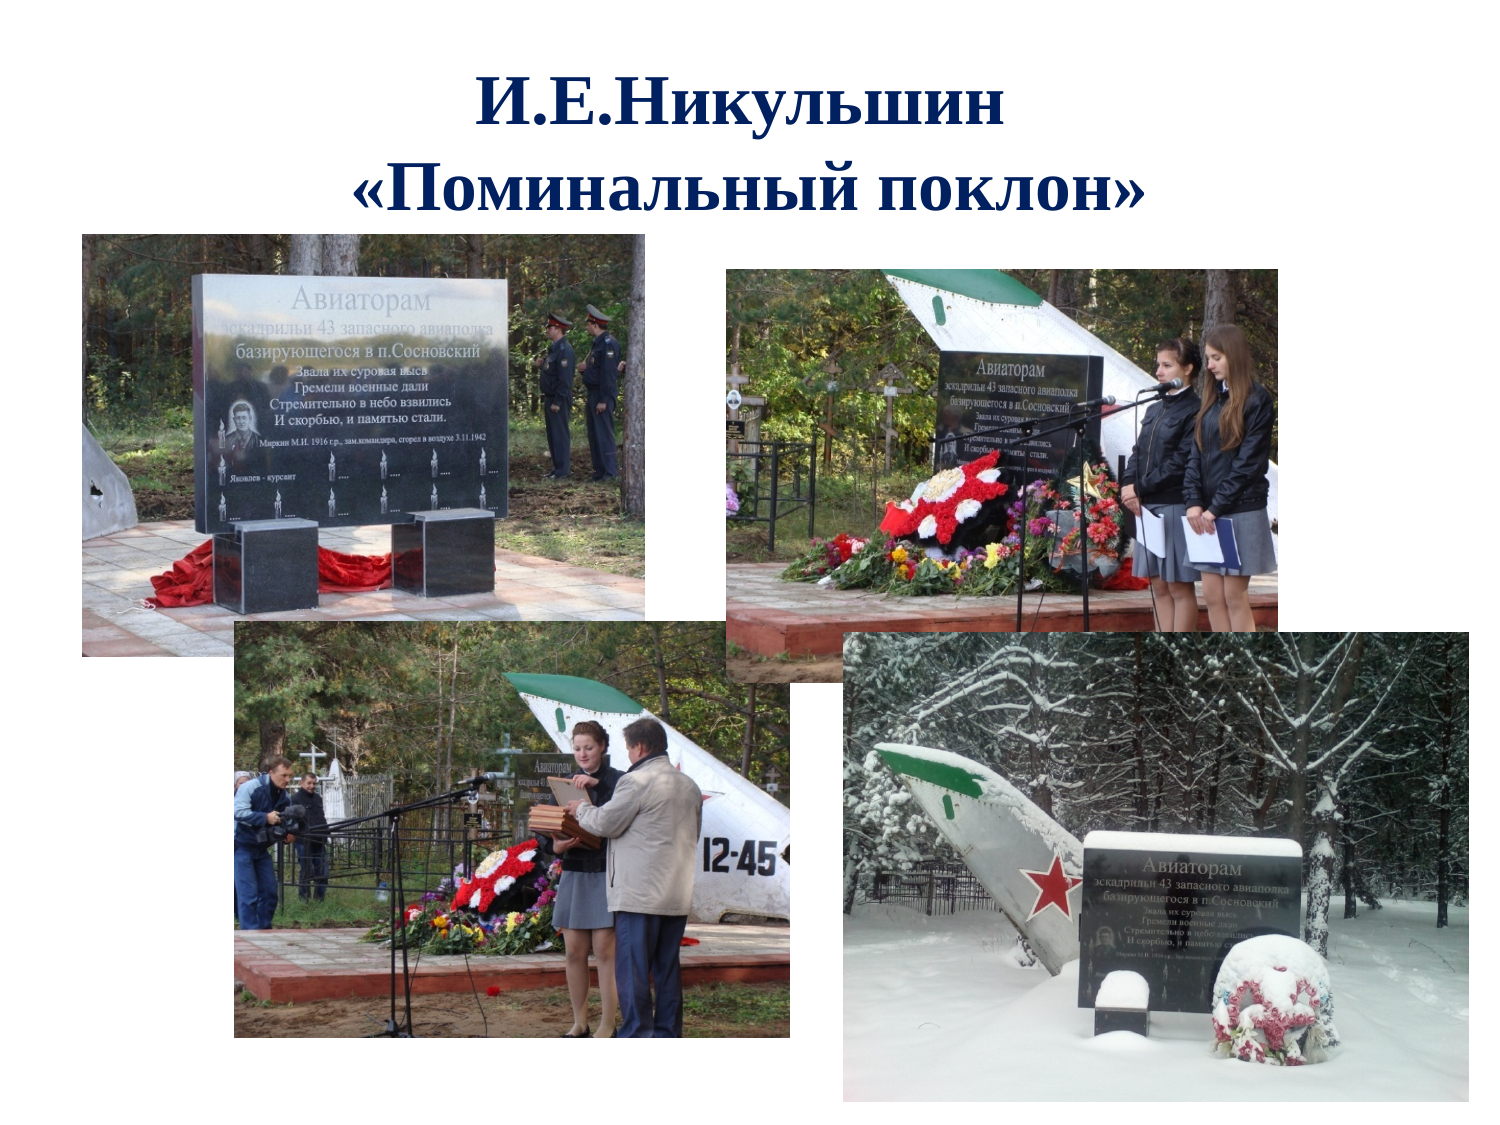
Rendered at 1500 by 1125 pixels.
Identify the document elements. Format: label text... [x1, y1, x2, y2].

picture [81, 234, 1469, 1102]
title И.Е.Никульшин «Поминальный поклон» [75, 45, 1425, 233]
